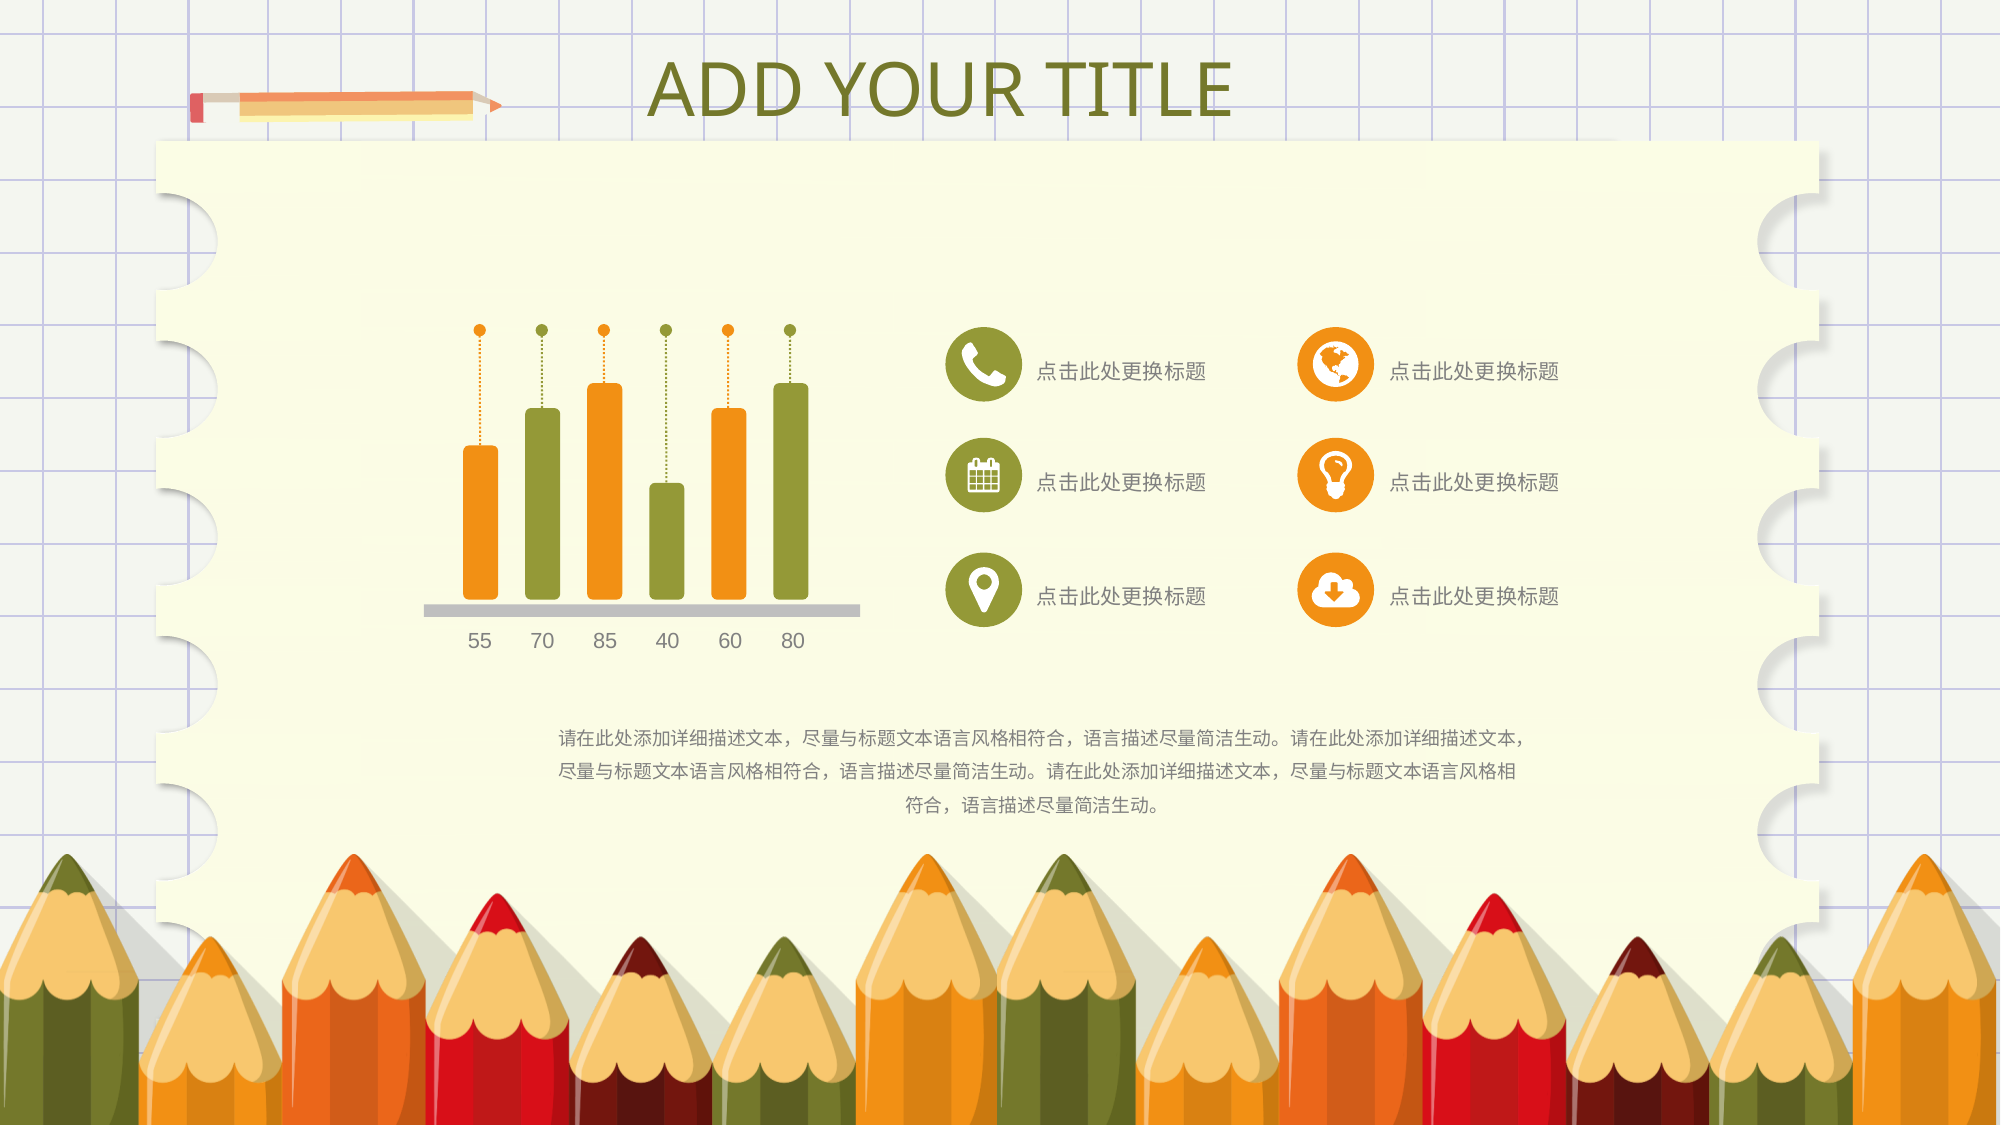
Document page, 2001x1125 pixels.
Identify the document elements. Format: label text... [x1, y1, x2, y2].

picture [0, 854, 2001, 1125]
text_box 请在此处添加详细描述文本，尽量与标题文本语言风格相符合，语言描述尽量简洁生动。请在此处添加详细描述文本，尽量与标题文本语言风格相符合，语言描述尽量简洁生动。请在此处添加详细描述文本，尽量与标题文本语言风格相符合，语言描述尽量简洁生动。 [541, 707, 1531, 824]
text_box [423, 327, 1727, 654]
